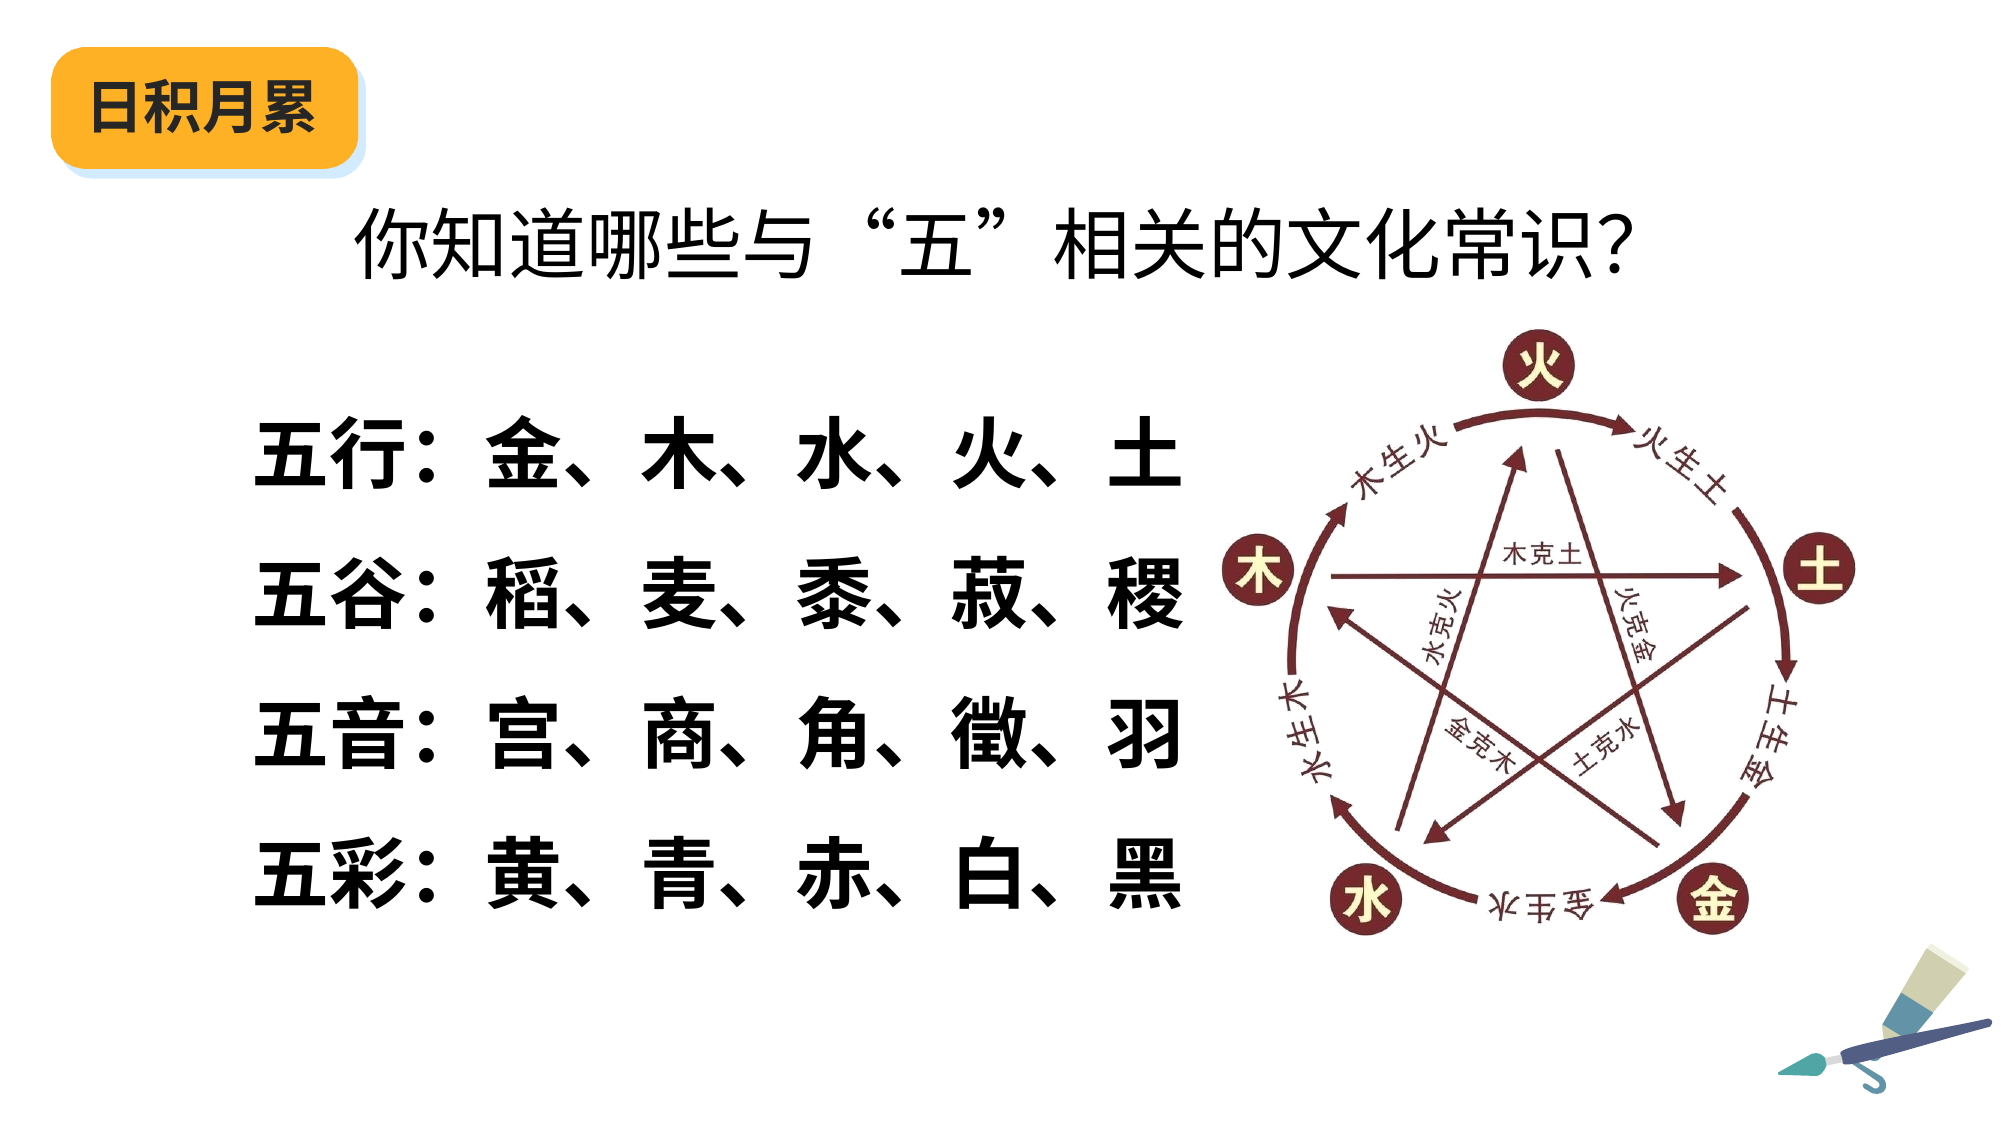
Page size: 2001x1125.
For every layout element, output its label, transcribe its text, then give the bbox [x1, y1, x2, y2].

text_box 五行：金、木、水、火、土 五谷：稻、麦、黍、菽、稷 五音：宫、商、角、徵、羽 五彩：黄、青、赤、白、黑 [236, 350, 1184, 926]
picture [1184, 248, 1922, 993]
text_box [1811, 945, 1974, 1125]
picture [51, 47, 366, 179]
text_box 你知道哪些与“五”相关的文化常识？ [338, 187, 1662, 297]
